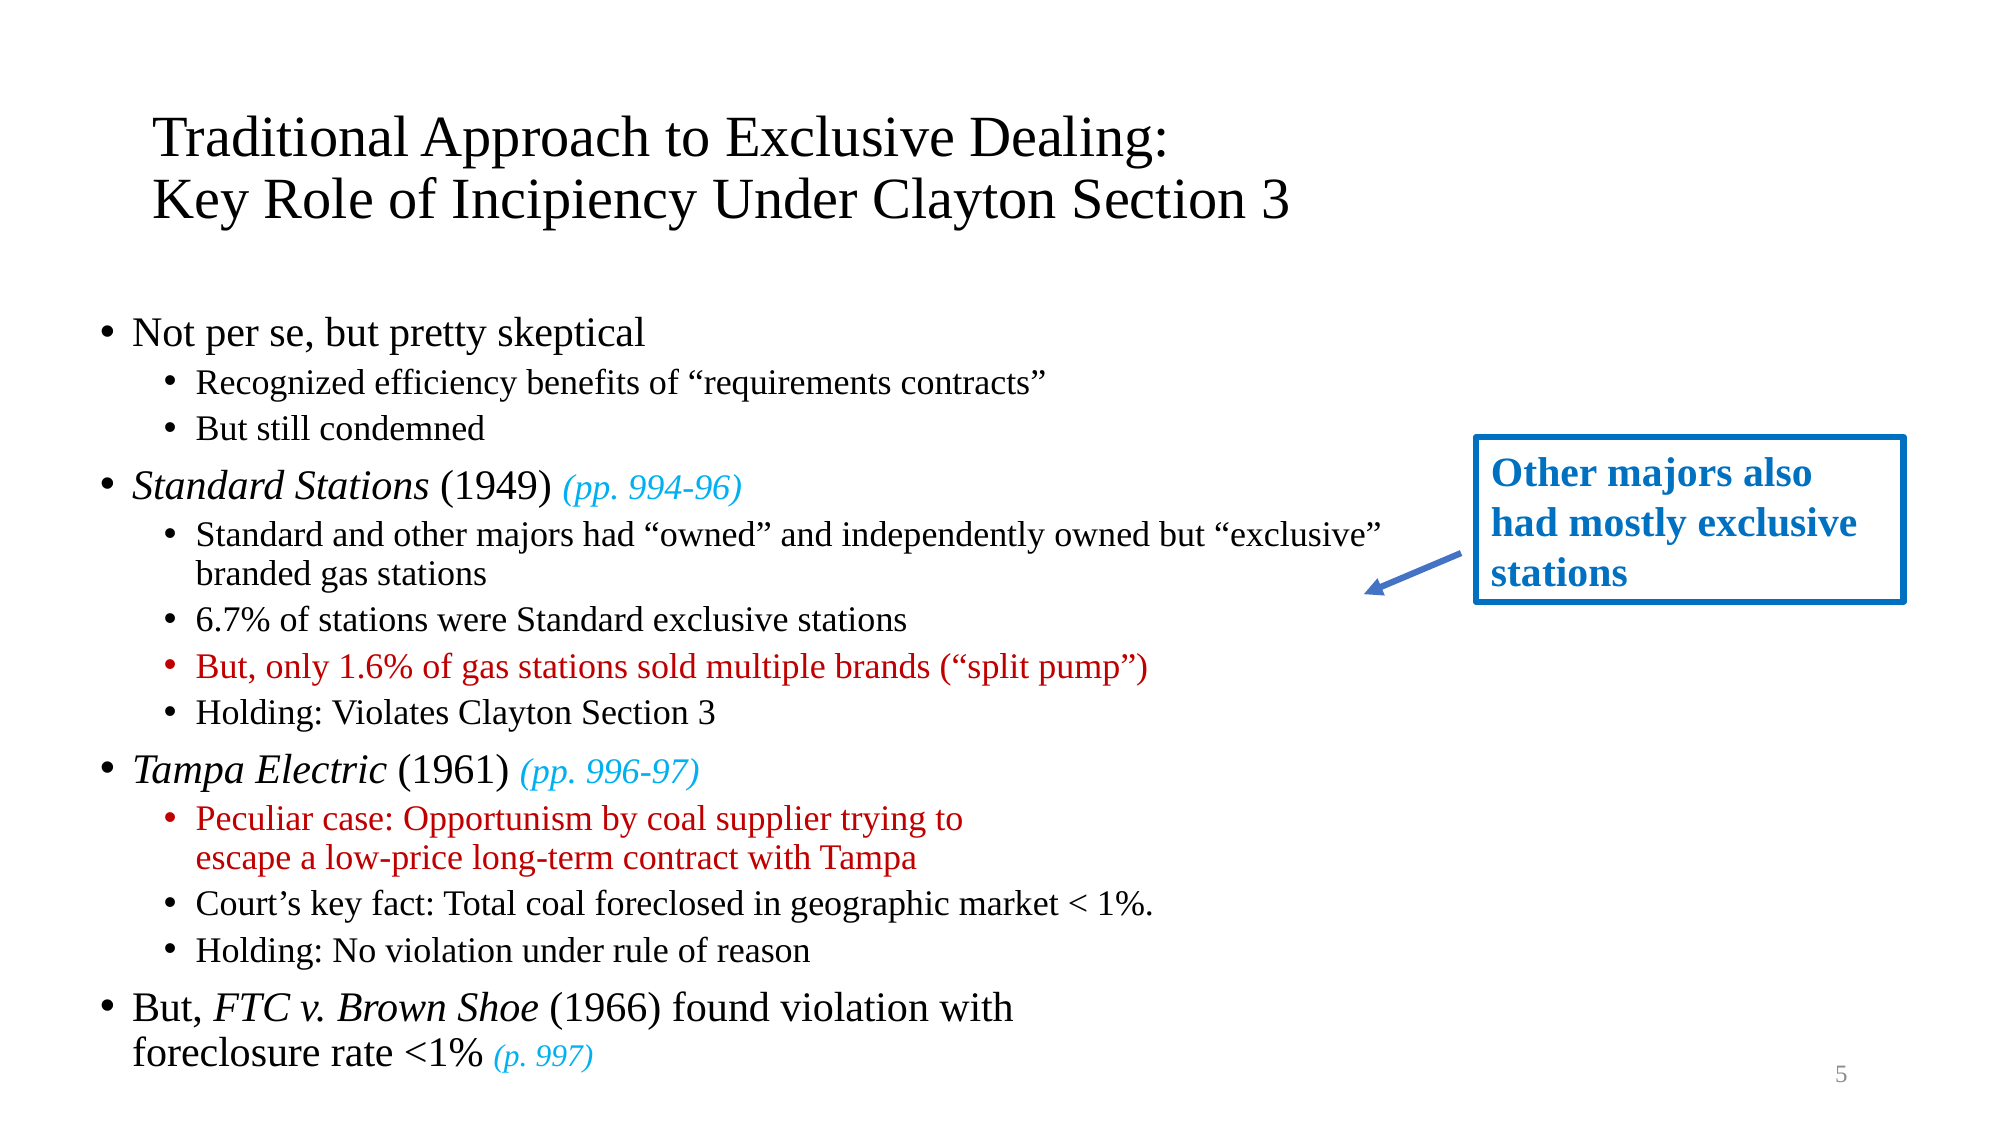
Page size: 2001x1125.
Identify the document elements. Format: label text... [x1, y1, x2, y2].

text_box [1363, 553, 1462, 595]
title Traditional Approach to Exclusive Dealing: Key Role of Incipiency Under Clayton Section 3 [137, 59, 1863, 278]
text_box Other majors also had mostly exclusive stations [1476, 437, 1904, 602]
slide_number 5 [1412, 1042, 1863, 1103]
list Not per se, but pretty skeptical Recognized efficiency benefits of “requirements contracts” But still condemned Standard Stations (1949) (pp. 994-96) Standard and other majors had “owned” and independently owned but “exclusive” branded gas stations 6.7% of stations were Standard exclusive stations But, only 1.6% of gas stations sold multiple brands (“split pump”) Holding: Violates Clayton Section 3 Tampa Electric (1961) (pp. 996-97) Peculiar case: Opportunism by coal supplier trying to escape a low-price long-term contract with Tampa Court’s key fact: Total coal foreclosed in geographic market < 1%. Holding: No violation under rule of reason But, FTC v. Brown Shoe (1966) found violation with foreclosure rate <1% (p. 997) [85, 303, 1468, 1088]
